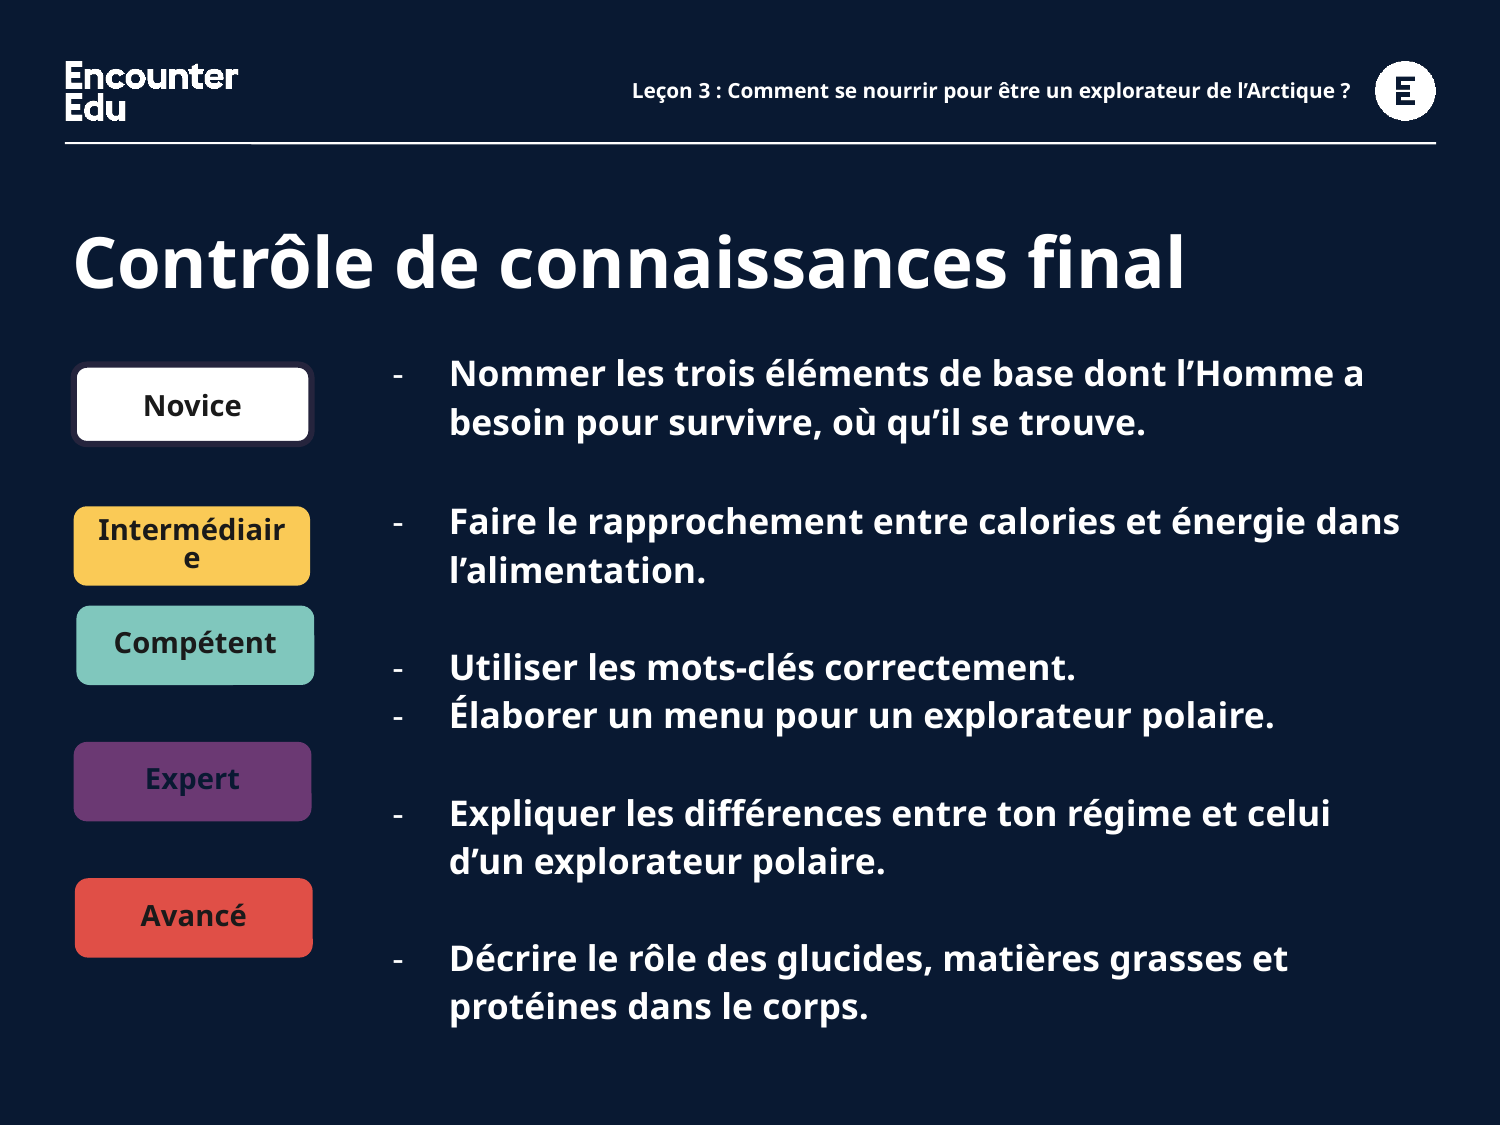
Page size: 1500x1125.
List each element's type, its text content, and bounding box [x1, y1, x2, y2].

text_box Novice [72, 363, 313, 445]
table_cell Faire le rapprochement entre calories et énergie dans l’alimentation. Utiliser les mots-clés correctement. Élaborer un menu pour un explorateur polaire. Expliquer les différences entre ton régime et celui d’un explorateur polaire. Décrire le rôle des glucides, matières grasses et protéines dans le corps. [381, 497, 1423, 1125]
title Leçon 3 : Comment se nourrir pour être un explorateur de l’Arctique ? [511, 71, 1359, 113]
text_box Avancé [74, 877, 314, 959]
text_box Intermédiaire [72, 505, 311, 587]
text_box Compétent [75, 604, 316, 686]
picture [1373, 59, 1437, 122]
text_box Expert [72, 741, 313, 823]
table_header Nommer les trois éléments de base dont l’Homme a besoin pour survivre, où qu’il se trouve. [381, 349, 1423, 497]
text_box Contrôle de connaissances final [64, 222, 1256, 308]
picture [61, 59, 243, 122]
